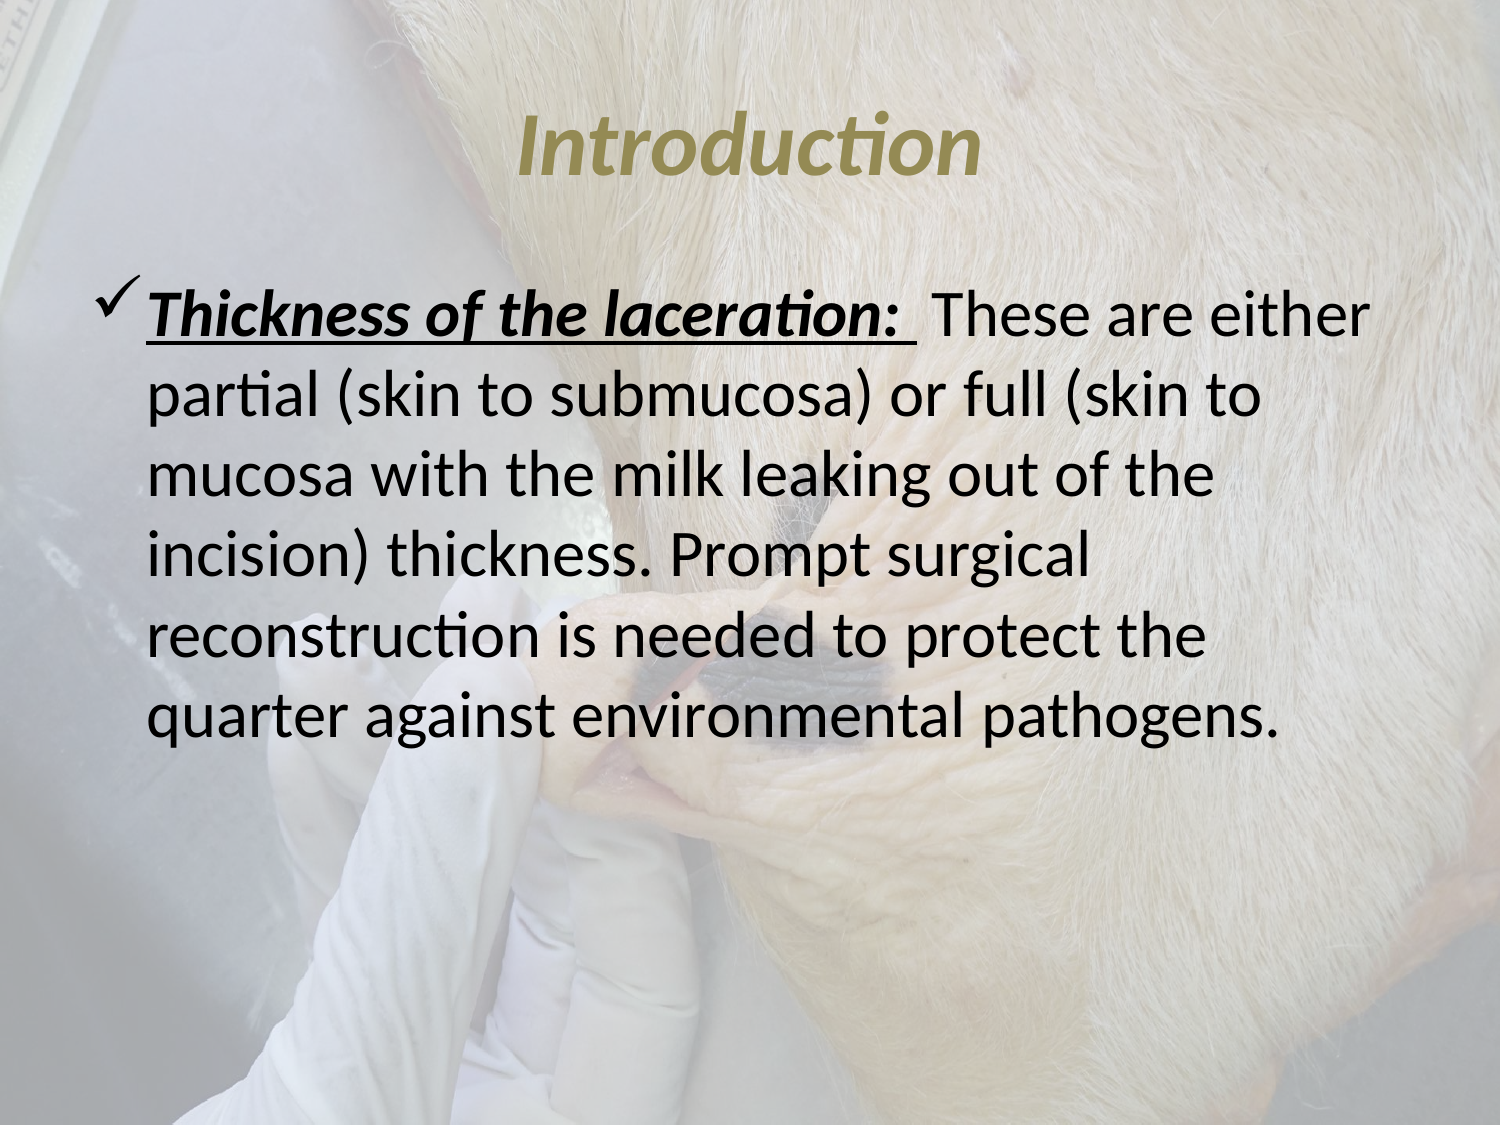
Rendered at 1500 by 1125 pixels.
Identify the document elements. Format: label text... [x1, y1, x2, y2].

list Thickness of the laceration: These are either partial (skin to submucosa) or full (skin to mucosa with the milk leaking out of the incision) thickness. Prompt surgical reconstruction is needed to protect the quarter against environmental pathogens. [75, 262, 1425, 1005]
title Introduction [75, 45, 1425, 233]
